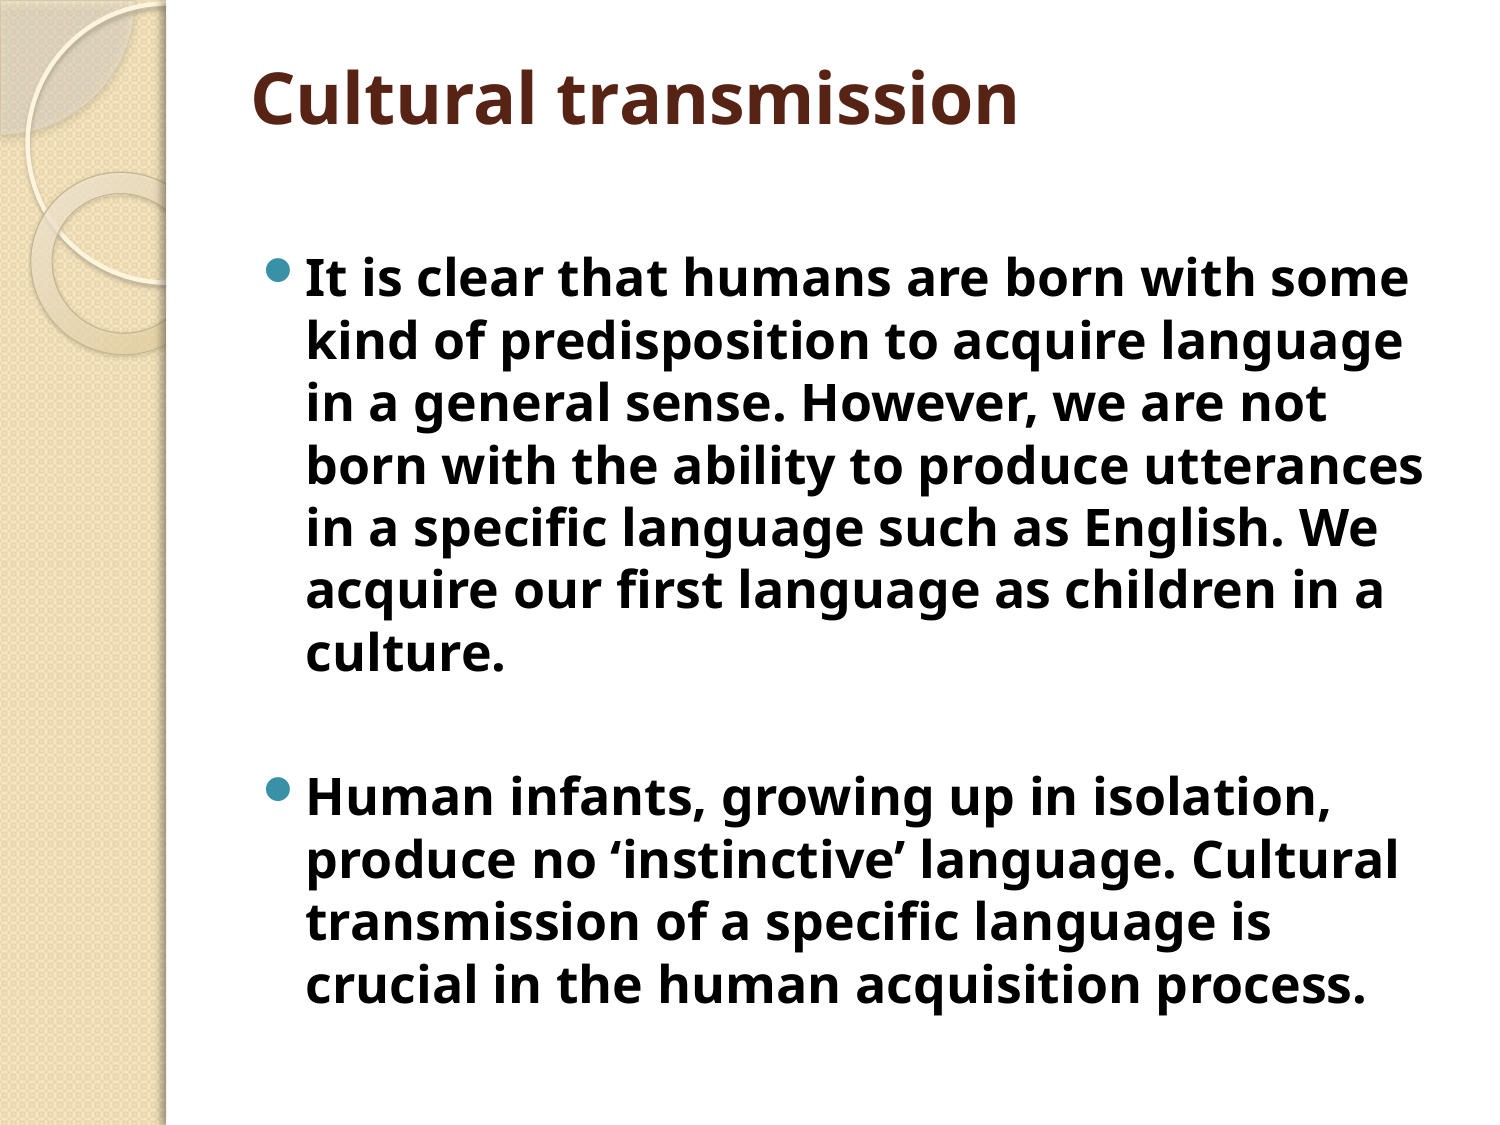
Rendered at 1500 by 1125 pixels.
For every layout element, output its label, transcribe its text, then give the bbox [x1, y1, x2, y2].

title Cultural transmission [235, 45, 1466, 233]
list It is clear that humans are born with some kind of predisposition to acquire language in a general sense. However, we are not born with the ability to produce utterances in a specific language such as English. We acquire our first language as children in a culture. Human infants, growing up in isolation, produce no ‘instinctive’ language. Cultural transmission of a specific language is crucial in the human acquisition process. [235, 237, 1466, 1025]
